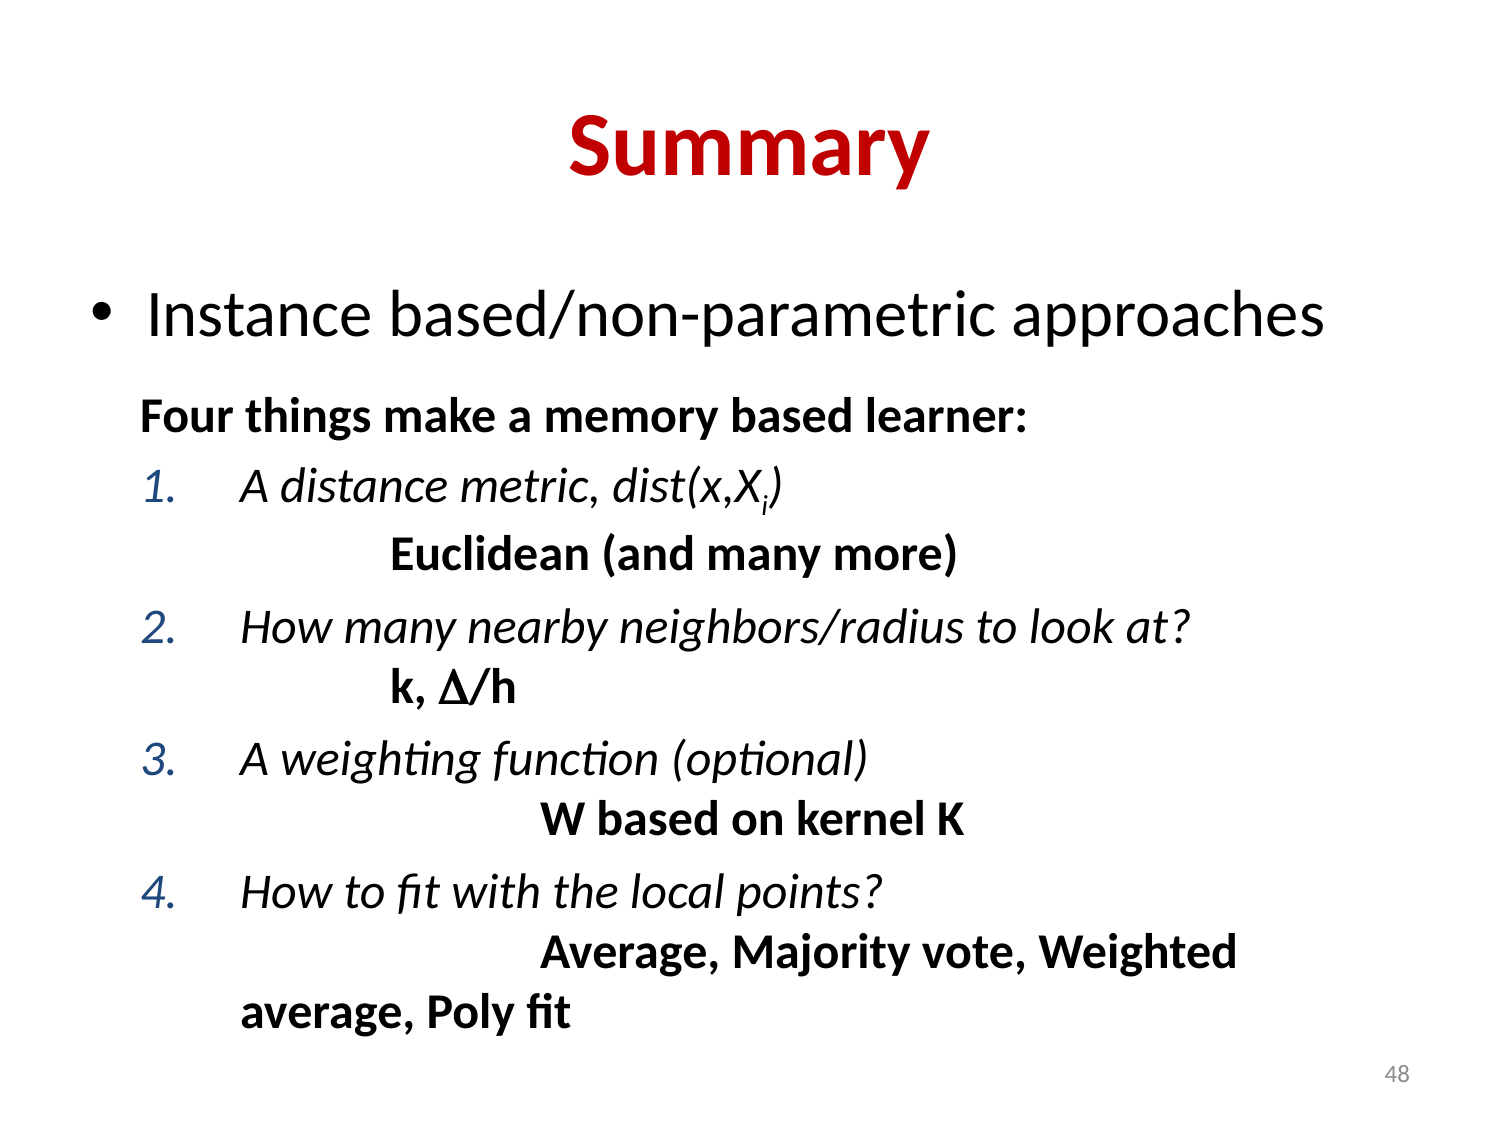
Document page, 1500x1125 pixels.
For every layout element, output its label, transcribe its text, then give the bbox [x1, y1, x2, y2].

slide_number 48 [1074, 1042, 1425, 1103]
title Summary [75, 45, 1425, 233]
text_box Four things make a memory based learner: A distance metric, dist(x,Xi) Euclidean (and many more) How many nearby neighbors/radius to look at? k, D/h A weighting function (optional) W based on kernel K How to fit with the local points? Average, Majority vote, Weighted average, Poly fit [125, 374, 1363, 963]
list Instance based/non-parametric approaches [75, 262, 1425, 1005]
